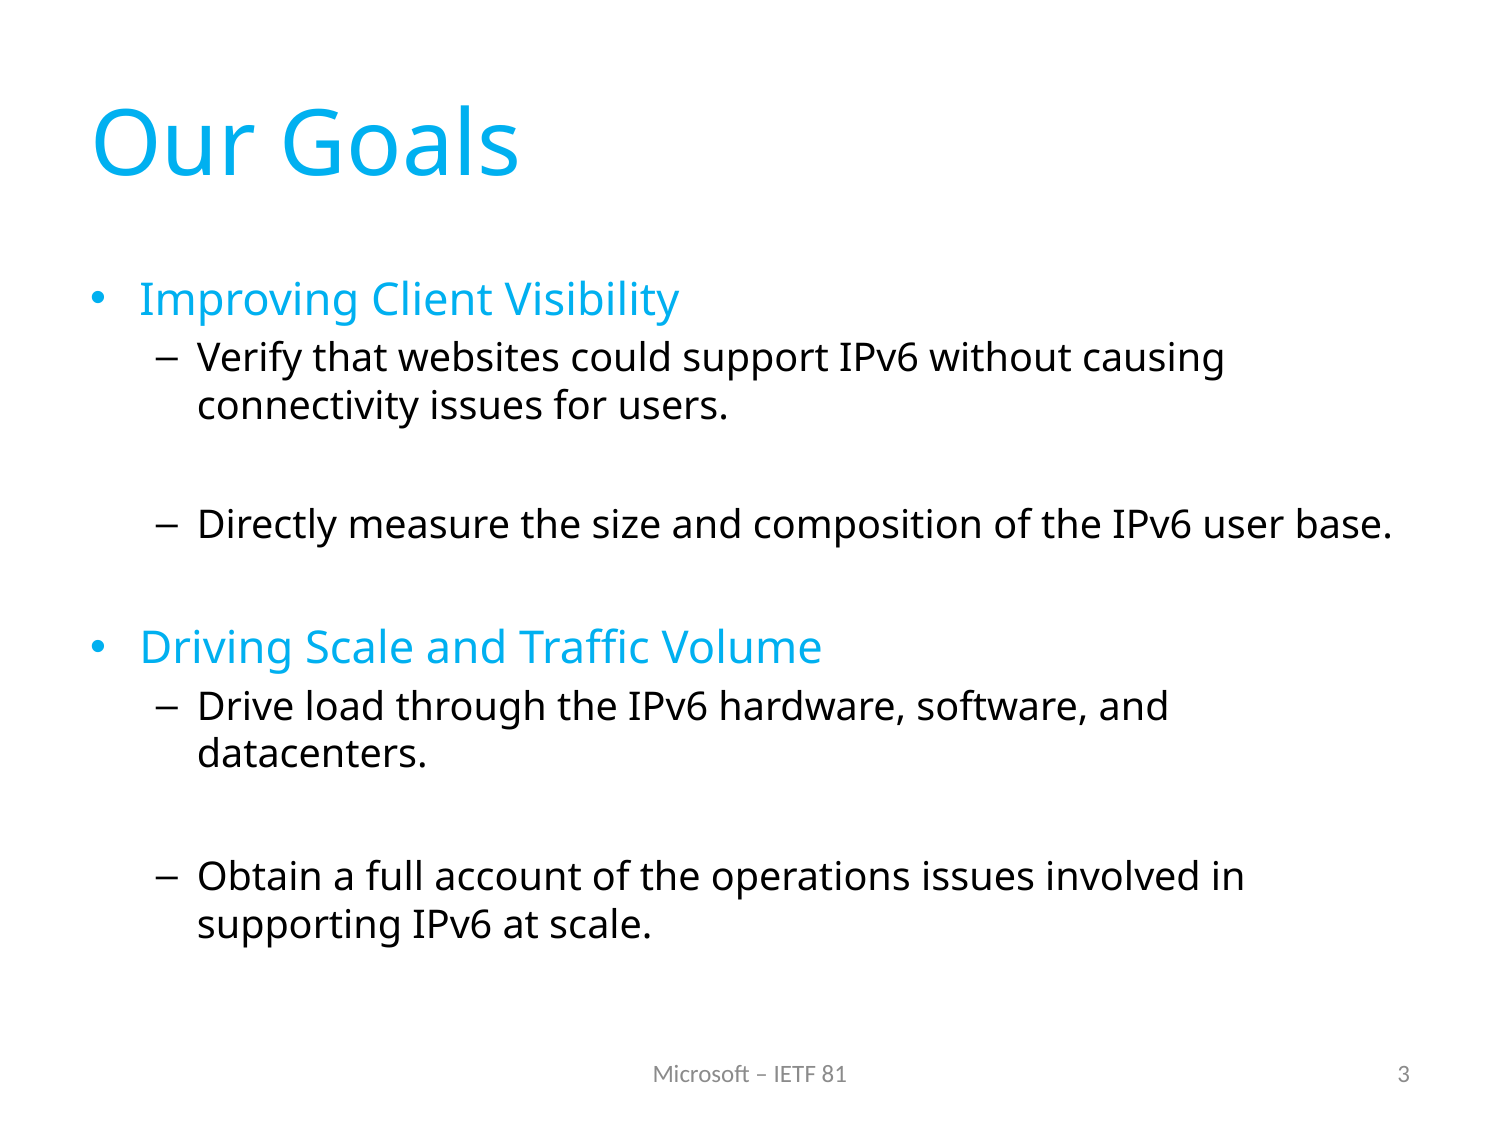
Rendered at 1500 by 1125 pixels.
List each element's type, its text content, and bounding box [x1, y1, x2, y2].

list Improving Client Visibility Verify that websites could support IPv6 without causing connectivity issues for users. Directly measure the size and composition of the IPv6 user base. Driving Scale and Traffic Volume Drive load through the IPv6 hardware, software, and datacenters. Obtain a full account of the operations issues involved in supporting IPv6 at scale. [75, 262, 1425, 1005]
slide_number 3 [1074, 1042, 1425, 1103]
title Our Goals [75, 45, 1425, 233]
footer Microsoft – IETF 81 [512, 1042, 988, 1103]
